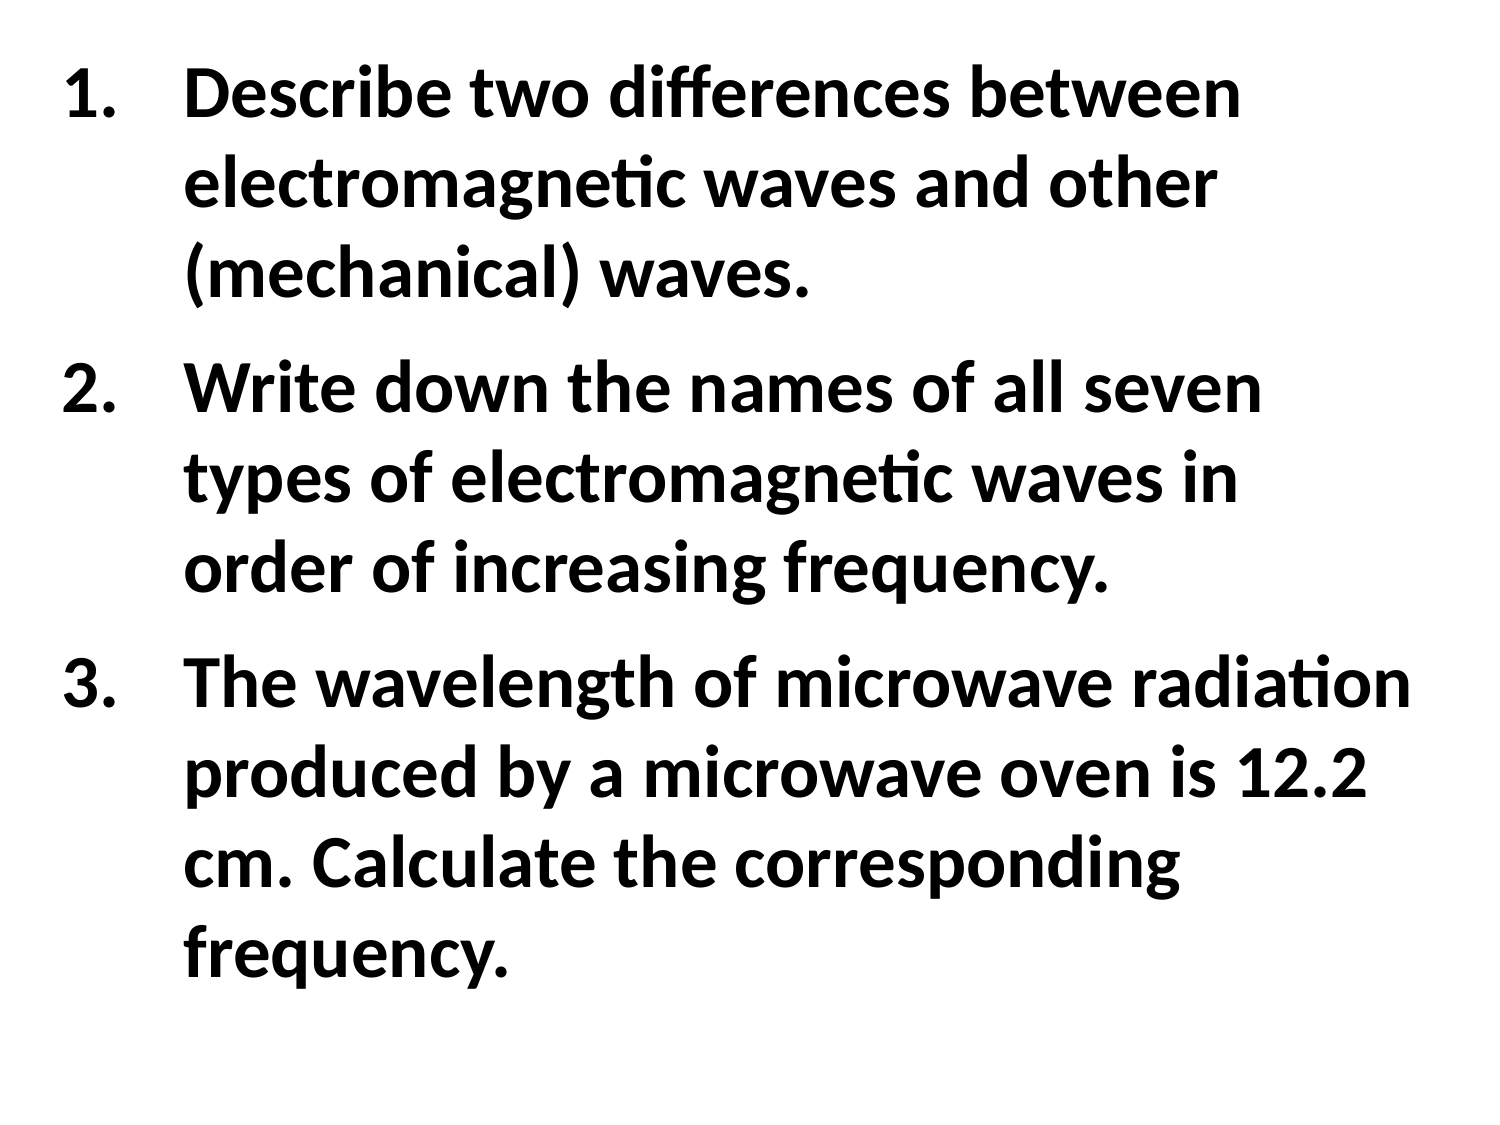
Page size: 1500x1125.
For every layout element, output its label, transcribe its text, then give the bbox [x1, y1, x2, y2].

text_box Describe two differences between electromagnetic waves and other (mechanical) waves. Write down the names of all seven types of electromagnetic waves in order of increasing frequency. The wavelength of microwave radiation produced by a microwave oven is 12.2 cm. Calculate the corresponding frequency. [46, 35, 1430, 1000]
